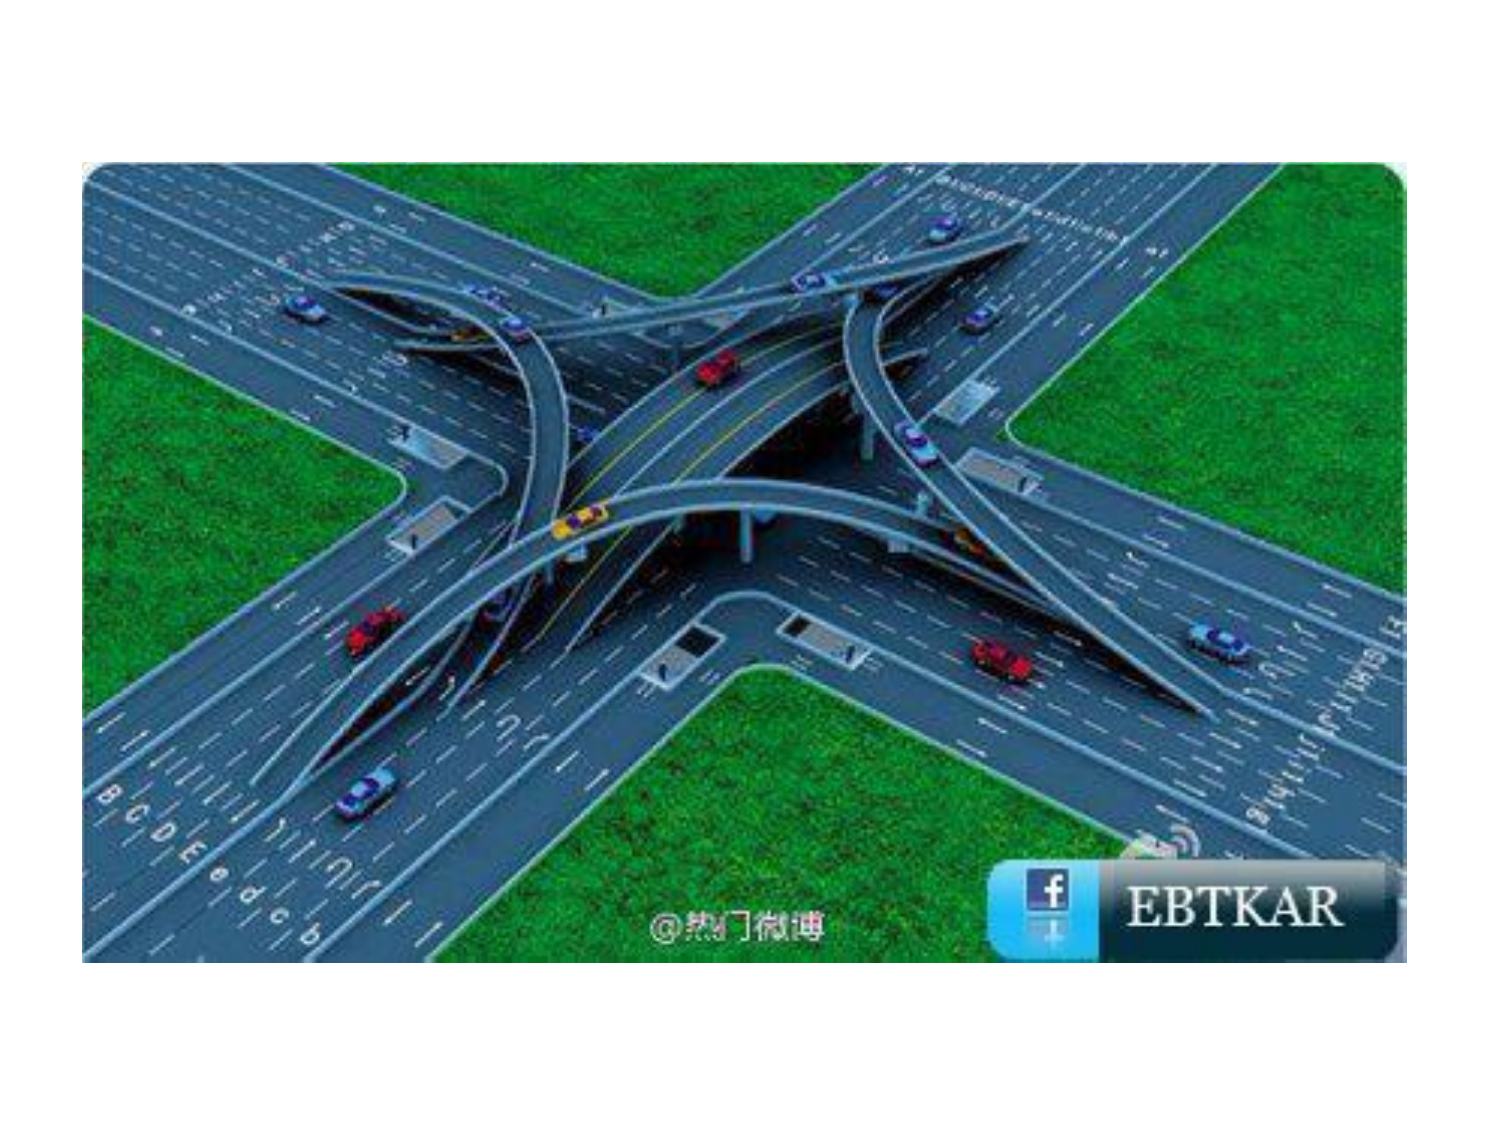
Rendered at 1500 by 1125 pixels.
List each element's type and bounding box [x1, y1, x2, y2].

picture [82, 162, 1407, 963]
